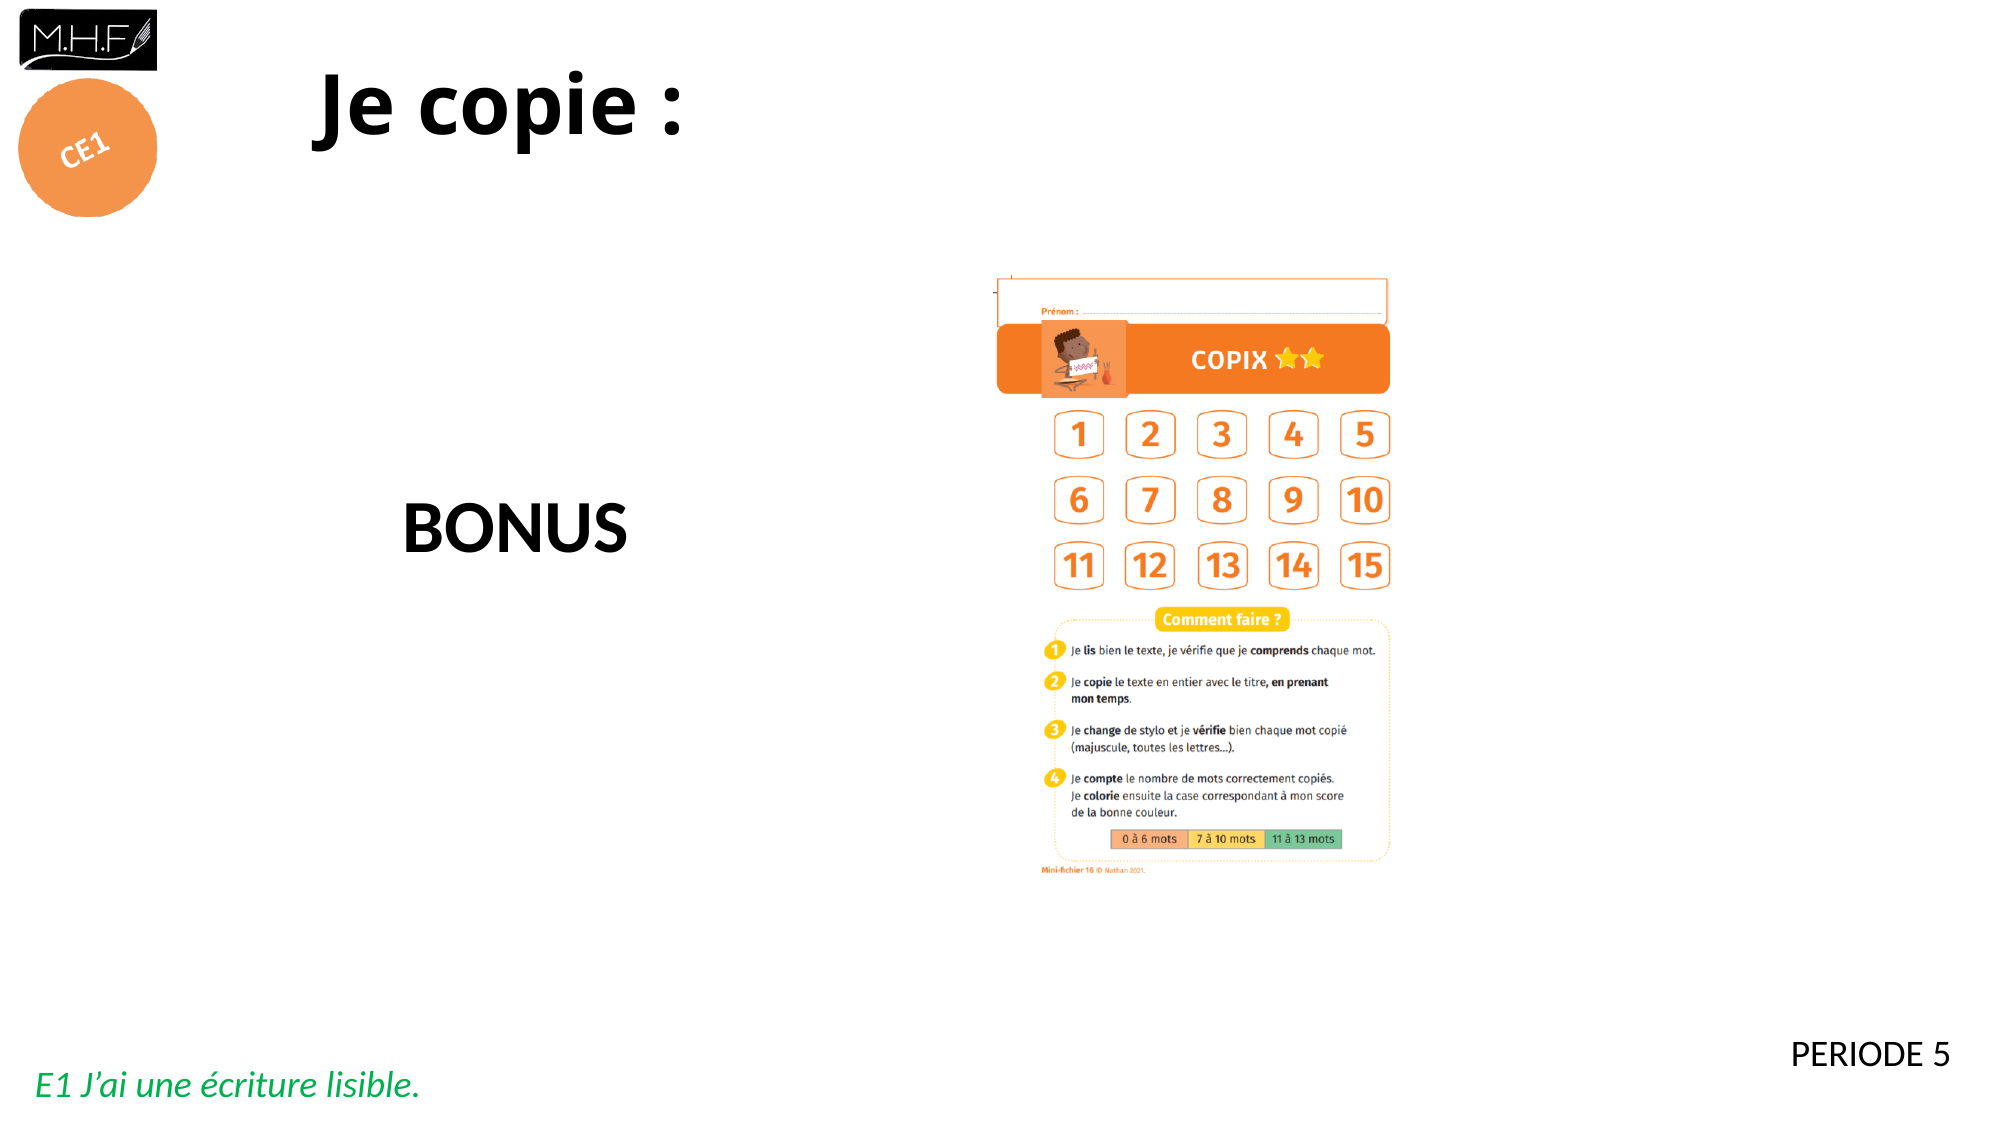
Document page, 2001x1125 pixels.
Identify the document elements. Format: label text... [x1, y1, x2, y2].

picture [993, 275, 1409, 882]
picture [18, 78, 157, 218]
text_box PERIODE 5 [1362, 1021, 1967, 1082]
picture [16, 7, 157, 74]
text_box Je copie : [303, 7, 1549, 208]
text_box BONUS [387, 425, 993, 801]
text_box E1 J’ai une écriture lisible. [19, 1052, 646, 1125]
